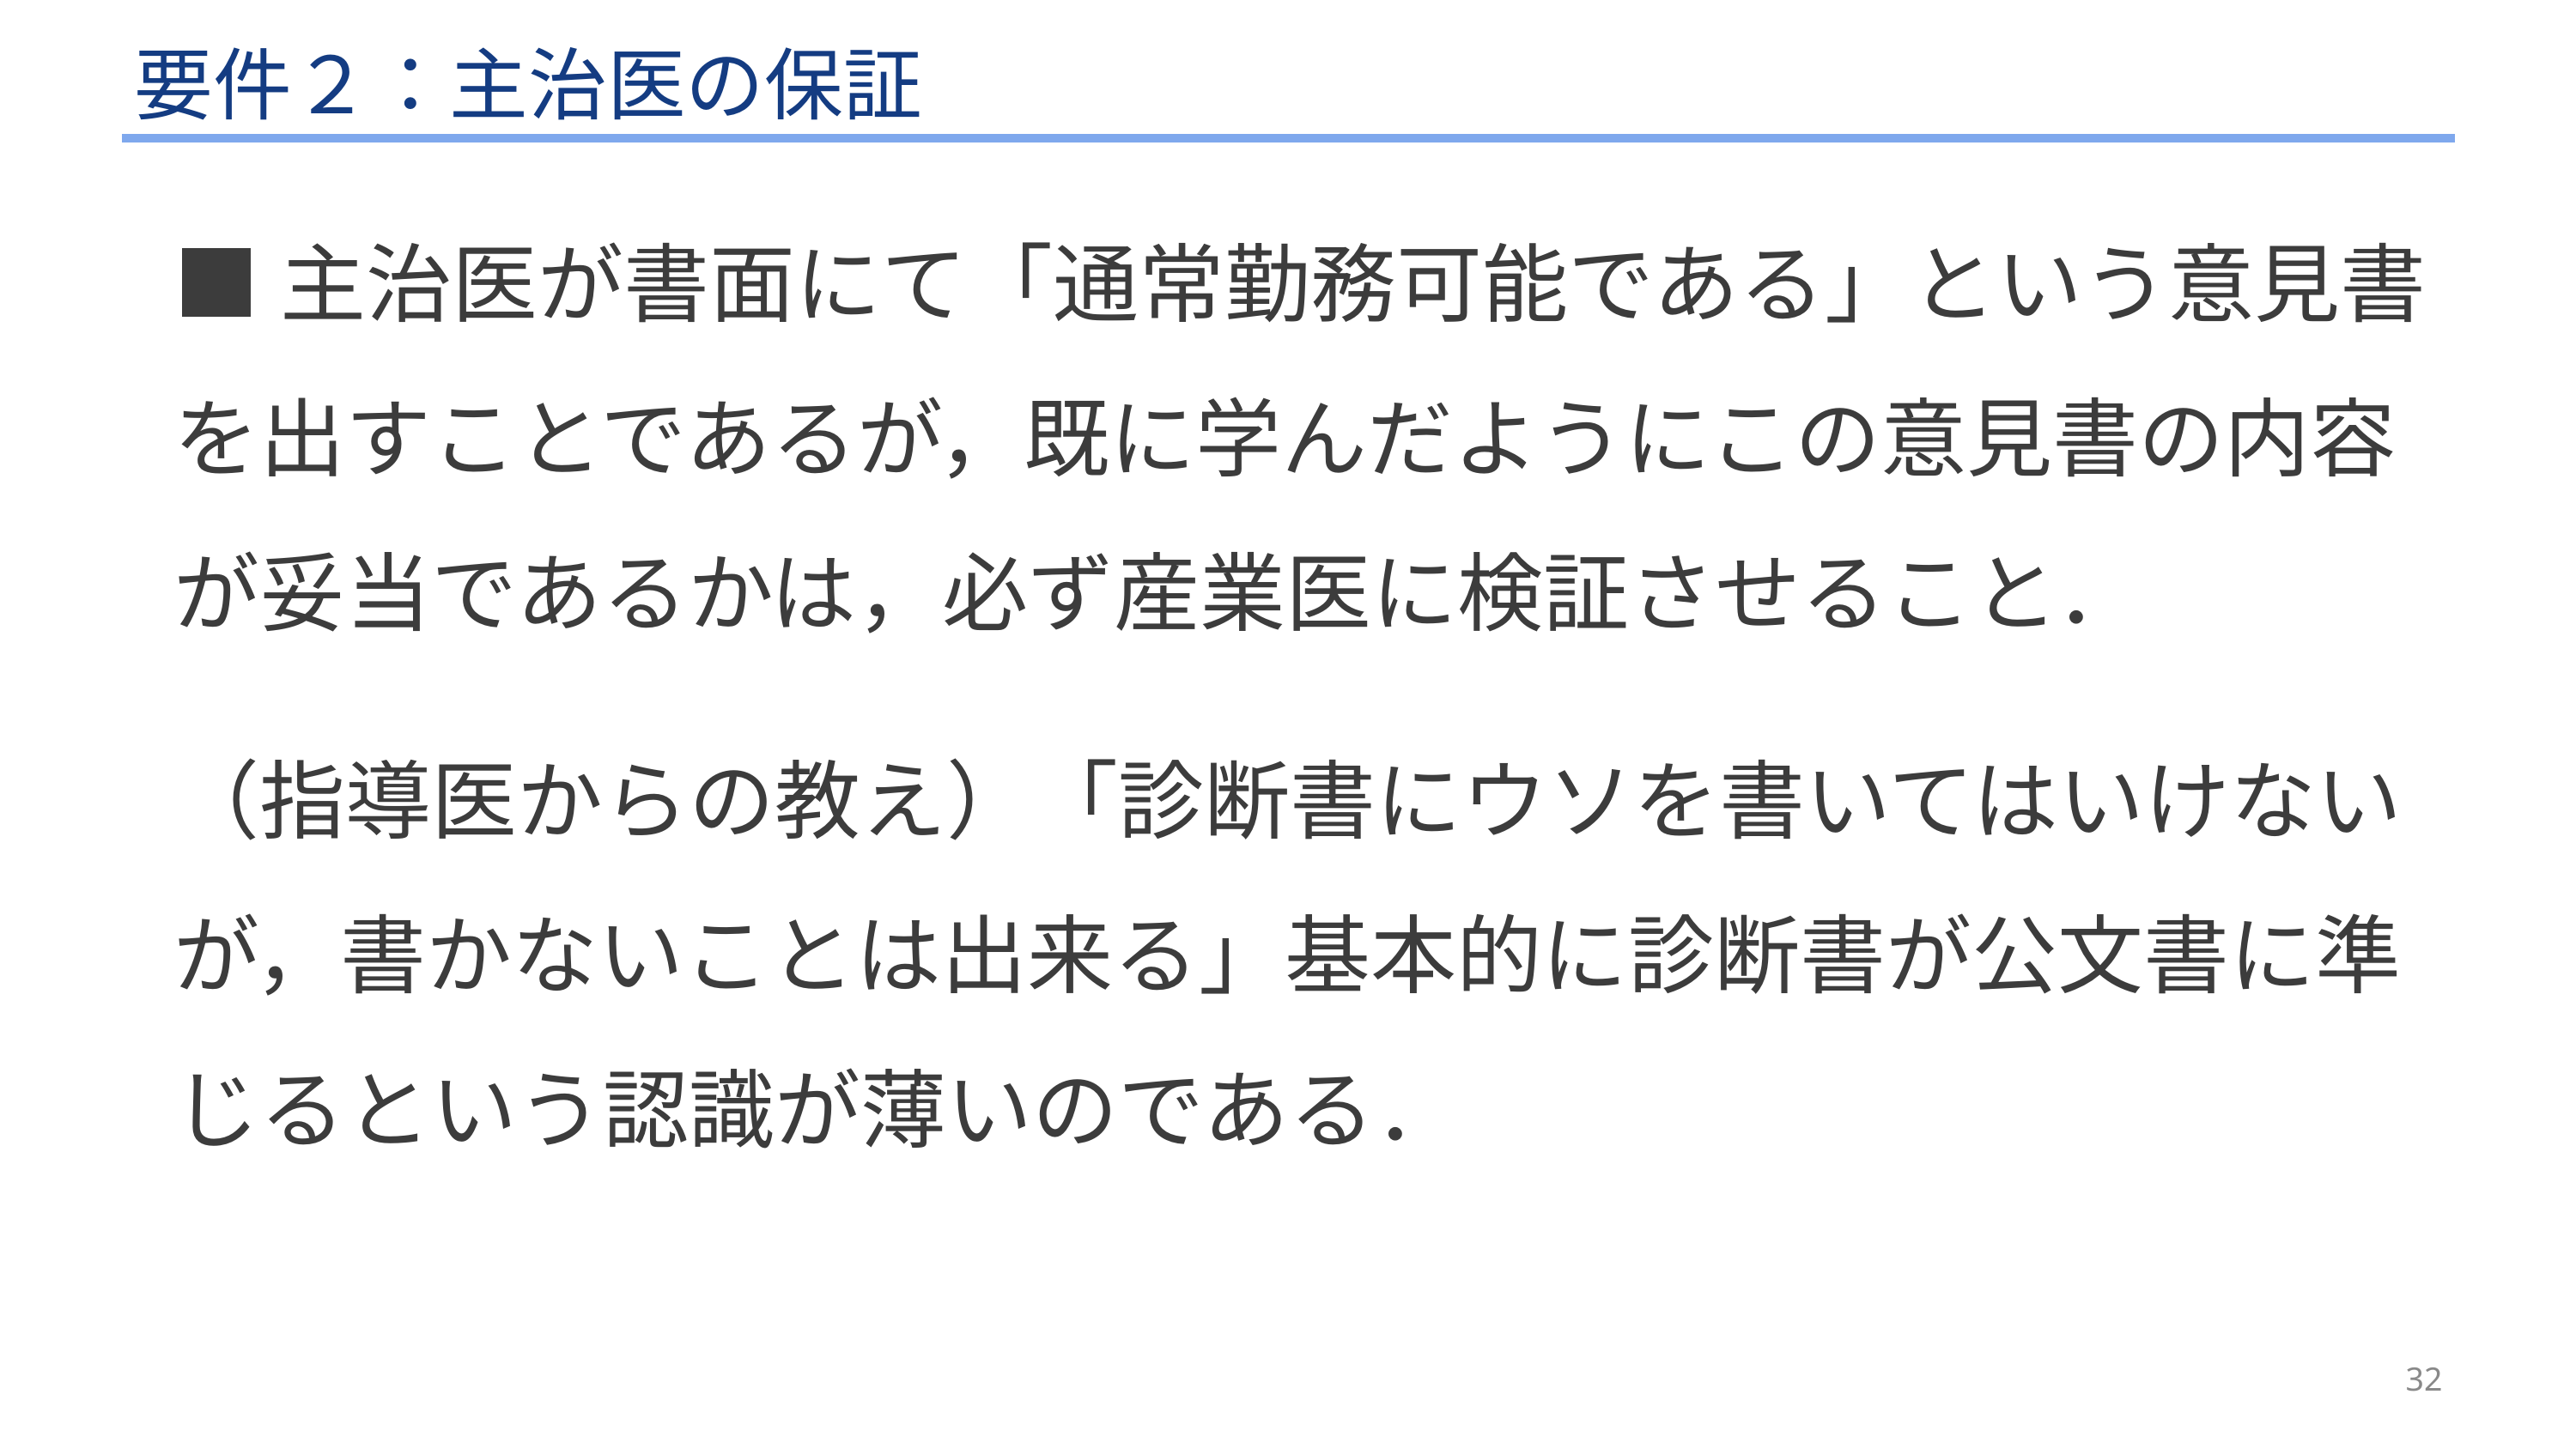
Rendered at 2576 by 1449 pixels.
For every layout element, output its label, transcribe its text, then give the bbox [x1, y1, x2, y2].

title 要件２：主治医の保証 [121, 39, 2454, 139]
slide_number 32 [2337, 1342, 2456, 1420]
list ■主治医が書面にて「通常勤務可能である」という意見書を出すことであるが，既に学んだようにこの意見書の内容が妥当であるかは，必ず産業医に検証させること． （指導医からの教え）「診断書にウソを書いてはいけないが，書かないことは出来る」基本的に診断書が公文書に準じるという認識が薄いのである． [123, 171, 2456, 1317]
